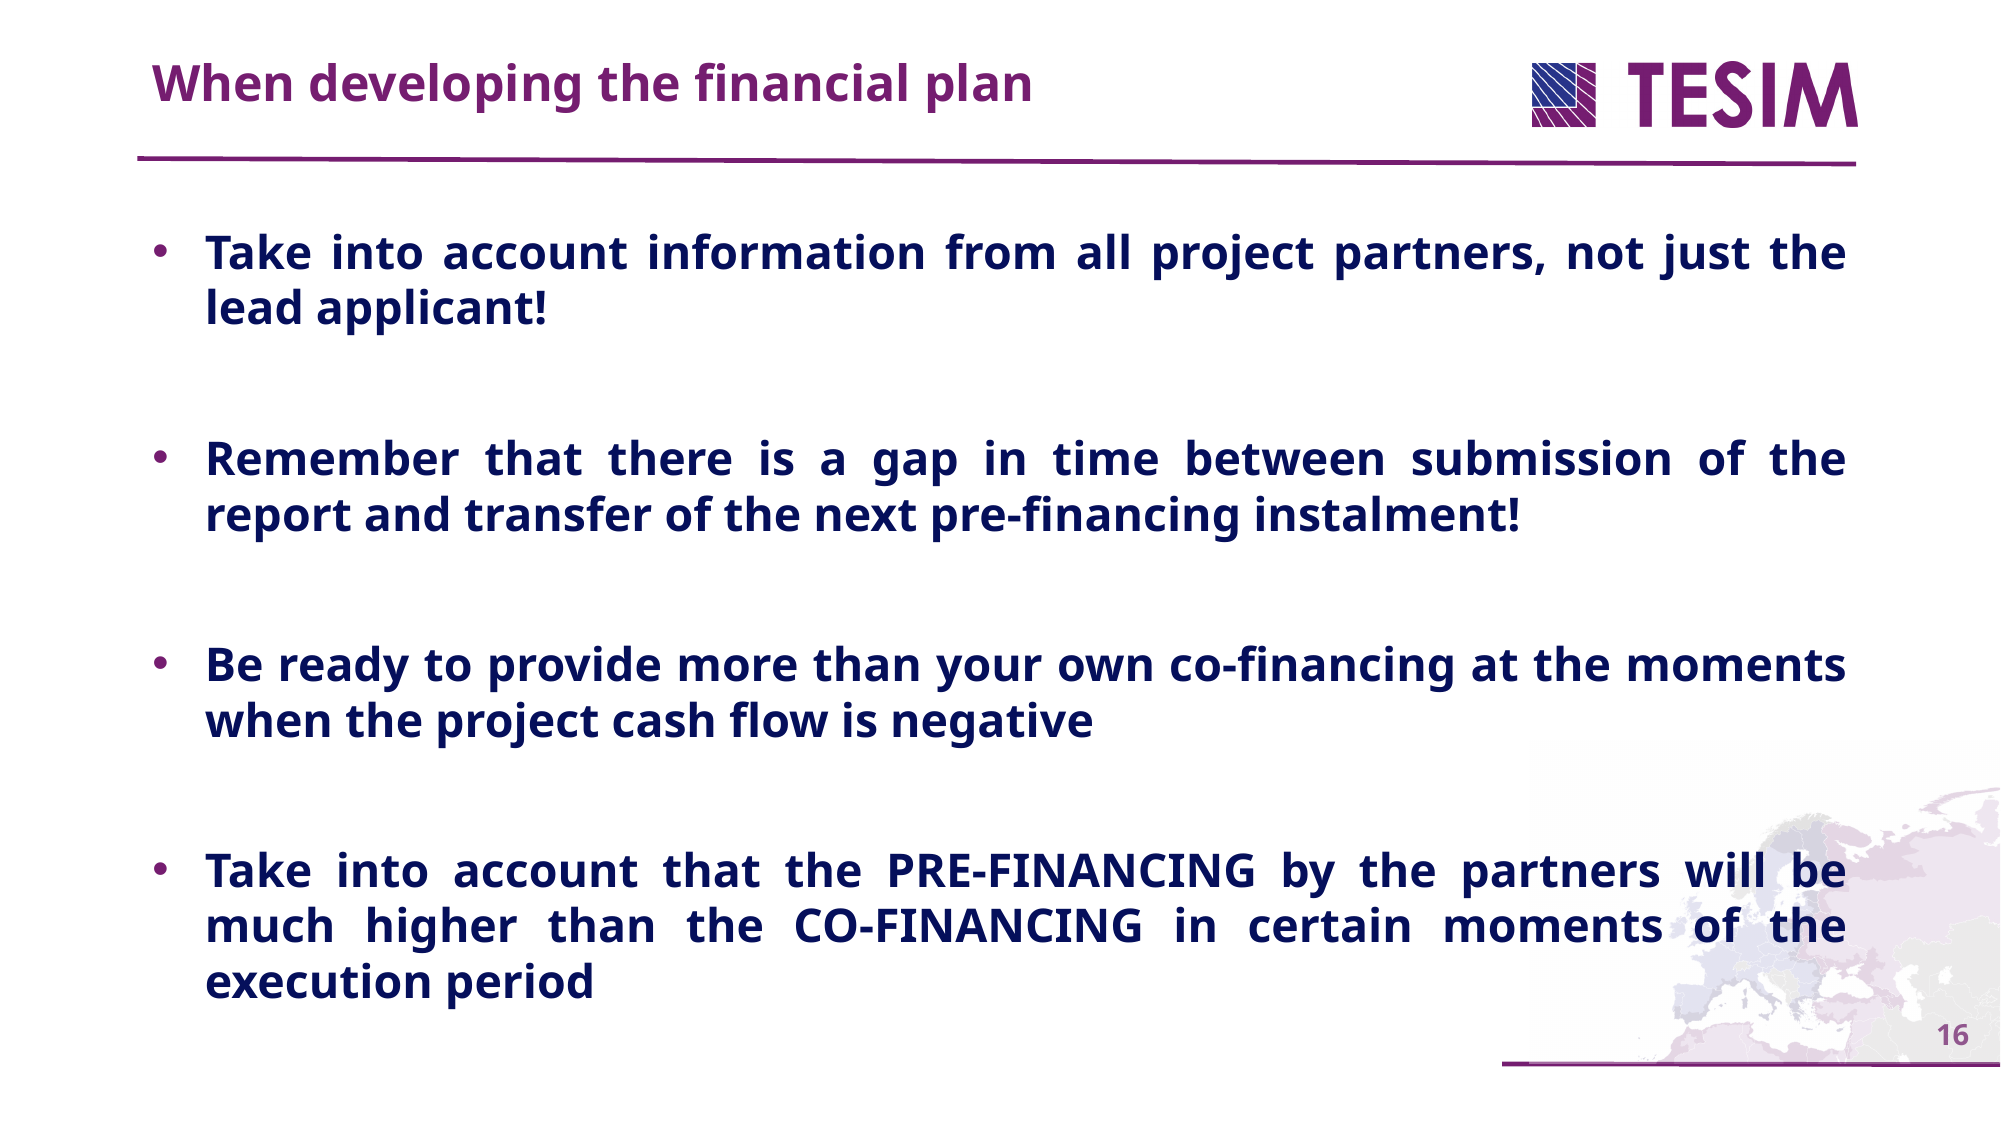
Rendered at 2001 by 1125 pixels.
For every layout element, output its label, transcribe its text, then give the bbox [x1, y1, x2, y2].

picture [1597, 61, 1858, 128]
list When developing the financial plan [137, 51, 1597, 149]
list Take into account information from all project partners, not just the lead applicant! Remember that there is a gap in time between submission of the report and transfer of the next pre-financing instalment! Be ready to provide more than your own co-financing at the moments when the project cash flow is negative Take into account that the PRE-FINANCING by the partners will be much higher than the CO-FINANCING in certain moments of the execution period [137, 215, 1863, 1018]
